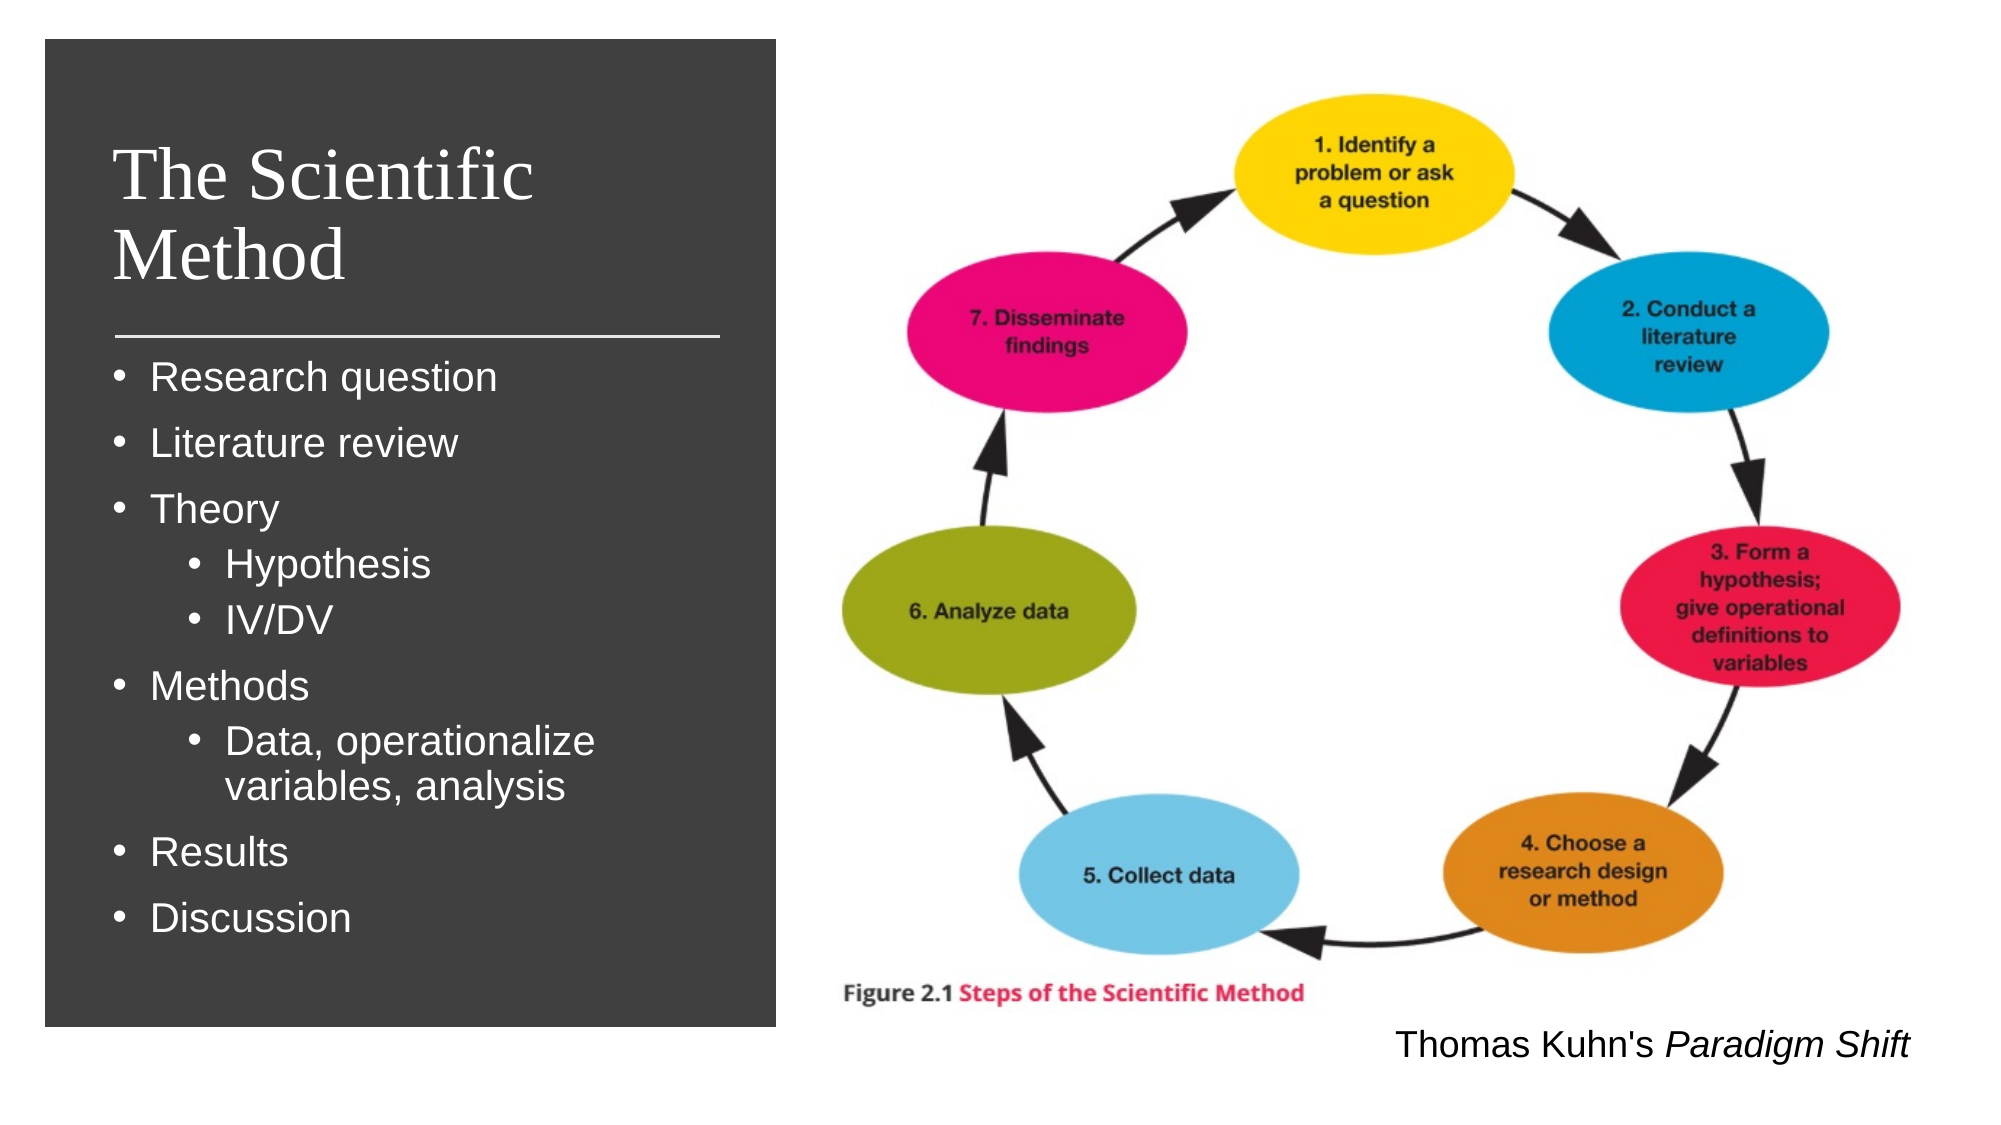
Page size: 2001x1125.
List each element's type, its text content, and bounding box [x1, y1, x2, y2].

picture [838, 87, 1921, 1013]
list Research question Literature review Theory Hypothesis IV/DV Methods Data, operationalize variables, analysis Results Discussion [97, 348, 725, 967]
text_box Thomas Kuhn's Paradigm Shift [1380, 1012, 1985, 1073]
text_box [54, 49, 767, 1018]
title The Scientific Method [97, 105, 725, 326]
